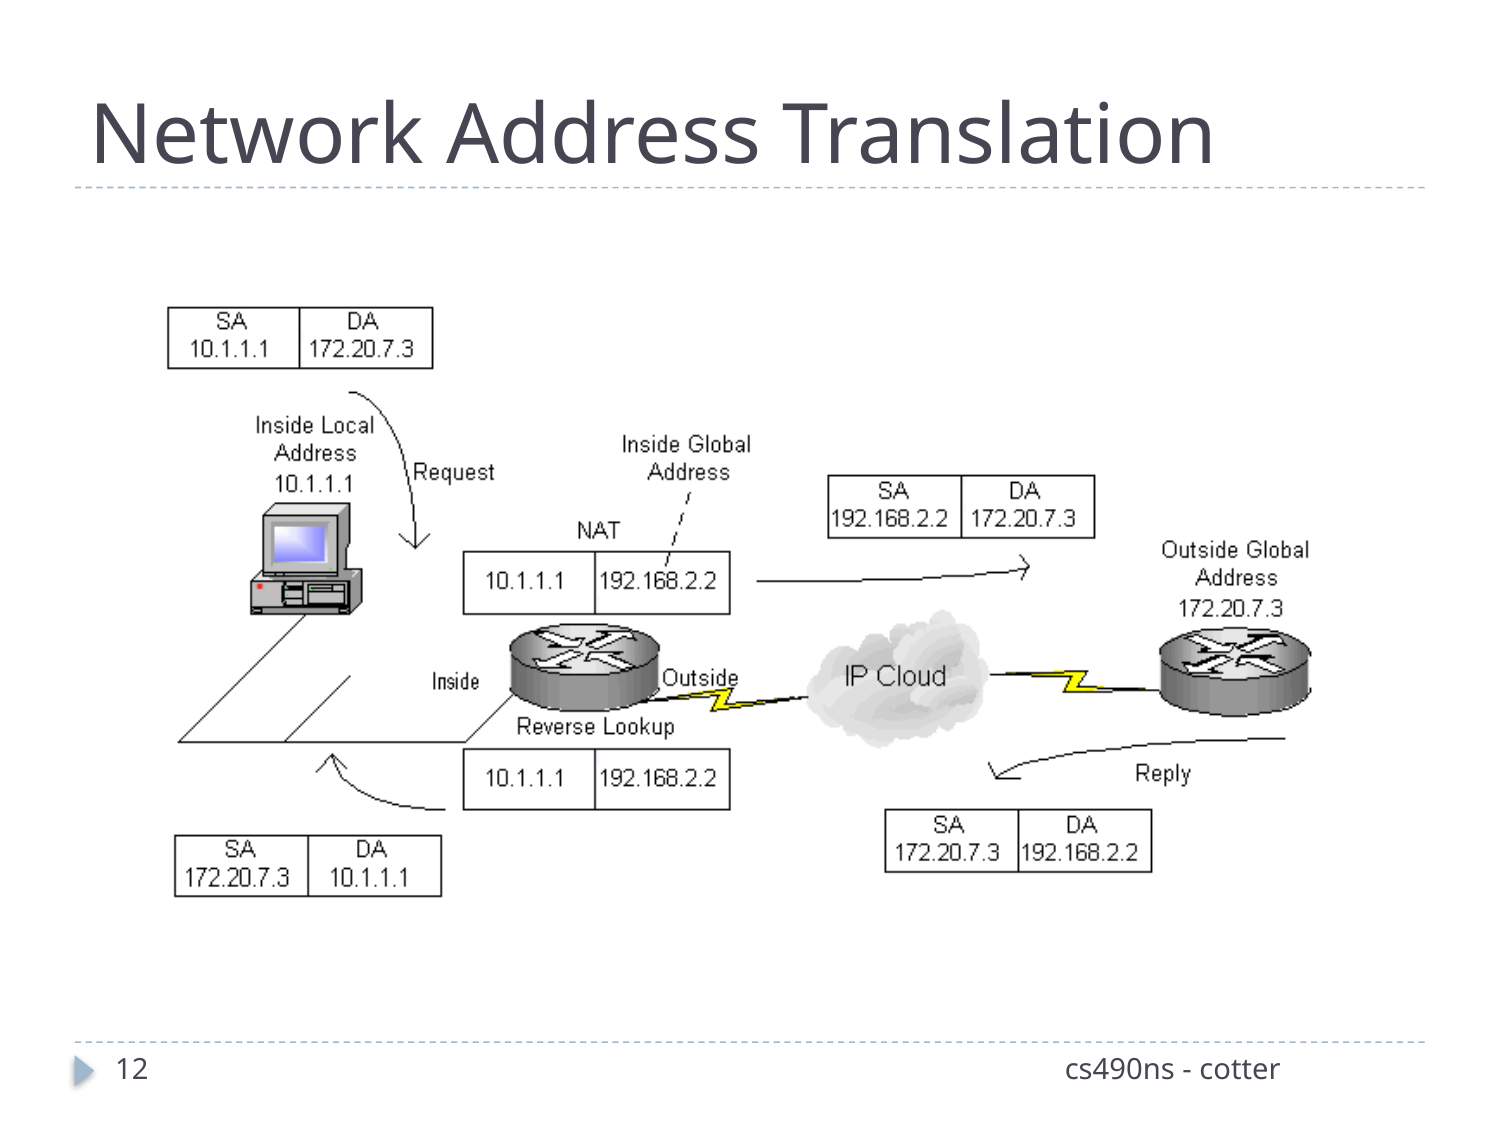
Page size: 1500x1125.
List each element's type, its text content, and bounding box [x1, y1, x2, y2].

picture [159, 302, 1329, 913]
slide_number 12 [100, 1042, 426, 1103]
slide_number cs490ns - cotter [1050, 1042, 1426, 1103]
title Network Address Translation [75, 24, 1425, 188]
